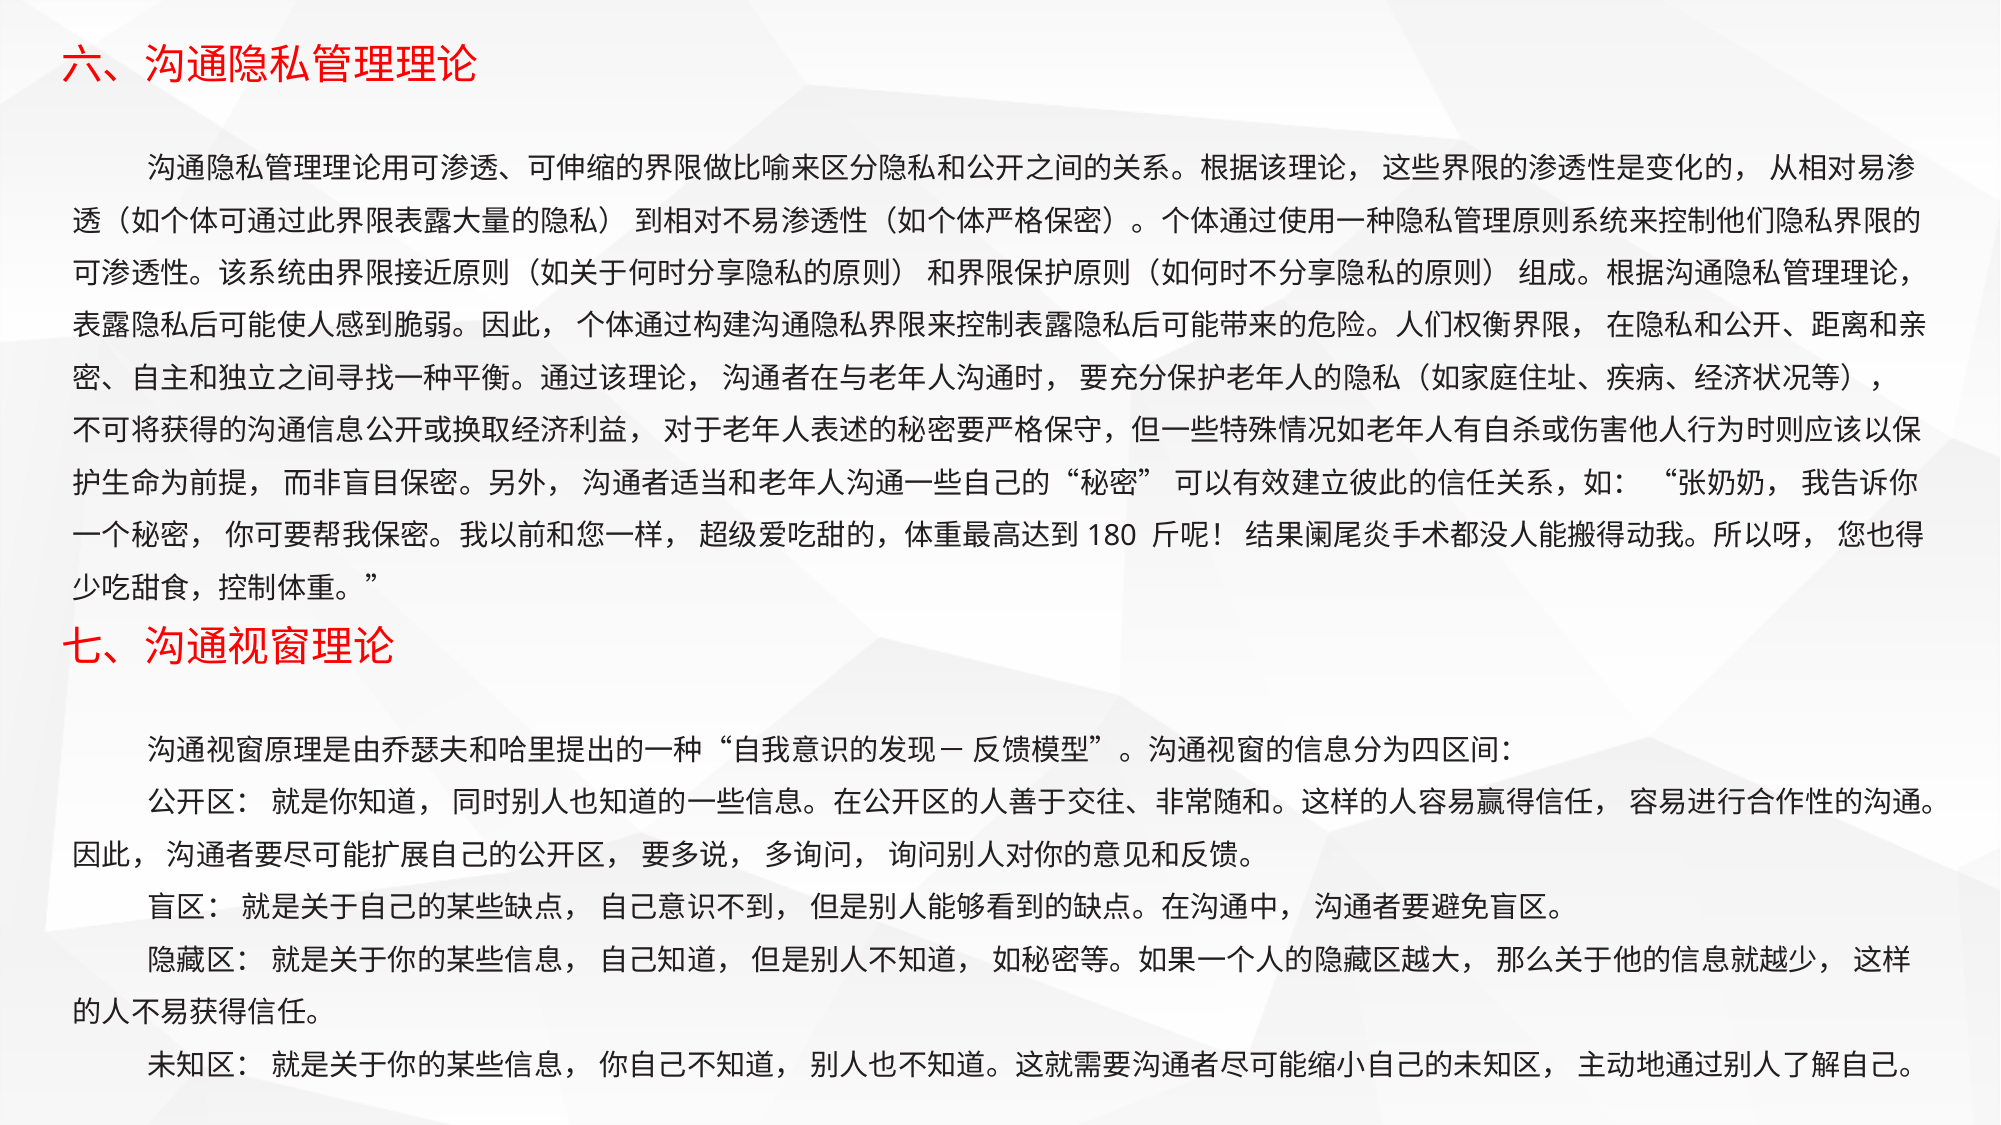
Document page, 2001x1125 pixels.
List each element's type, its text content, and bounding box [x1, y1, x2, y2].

text_box 七、沟通视窗理论 [46, 611, 1134, 677]
picture [0, 0, 2000, 1125]
text_box 沟通视窗原理是由乔瑟夫和哈里提出的一种“自我意识的发现－ 反馈模型”。沟通视窗的信息分为四区间： 公开区： 就是你知道， 同时别人也知道的一些信息。在公开区的人善于交往、非常随和。这样的人容易赢得信任， 容易进行合作性的沟通。因此， 沟通者要尽可能扩展自己的公开区， 要多说， 多询问， 询问别人对你的意见和反馈。 盲区： 就是关于自己的某些缺点， 自己意识不到， 但是别人能够看到的缺点。在沟通中， 沟通者要避免盲区。 隐藏区： 就是关于你的某些信息， 自己知道， 但是别人不知道， 如秘密等。如果一个人的隐藏区越大， 那么关于他的信息就越少， 这样的人不易获得信任。 未知区： 就是关于你的某些信息， 你自己不知道， 别人也不知道。这就需要沟通者尽可能缩小自己的未知区， 主动地通过别人了解自己。 [57, 706, 1946, 1089]
text_box 沟通隐私管理理论用可渗透、可伸缩的界限做比喻来区分隐私和公开之间的关系。根据该理论， 这些界限的渗透性是变化的， 从相对易渗透（如个体可通过此界限表露大量的隐私） 到相对不易渗透性（如个体严格保密）。个体通过使用一种隐私管理原则系统来控制他们隐私界限的可渗透性。该系统由界限接近原则（如关于何时分享隐私的原则） 和界限保护原则（如何时不分享隐私的原则） 组成。根据沟通隐私管理理论， 表露隐私后可能使人感到脆弱。因此， 个体通过构建沟通隐私界限来控制表露隐私后可能带来的危险。人们权衡界限， 在隐私和公开、距离和亲密、自主和独立之间寻找一种平衡。通过该理论， 沟通者在与老年人沟通时， 要充分保护老年人的隐私（如家庭住址、疾病、经济状况等）， 不可将获得的沟通信息公开或换取经济利益， 对于老年人表述的秘密要严格保守，但一些特殊情况如老年人有自杀或伤害他人行为时则应该以保护生命为前提， 而非盲目保密。另外， 沟通者适当和老年人沟通一些自己的“秘密” 可以有效建立彼此的信任关系，如： “张奶奶， 我告诉你一个秘密， 你可要帮我保密。我以前和您一样， 超级爱吃甜的，体重最高达到180 斤呢！ 结果阑尾炎手术都没人能搬得动我。所以呀， 您也得少吃甜食，控制体重。” [57, 124, 1946, 612]
text_box 六、沟通隐私管理理论 [46, 29, 1134, 95]
